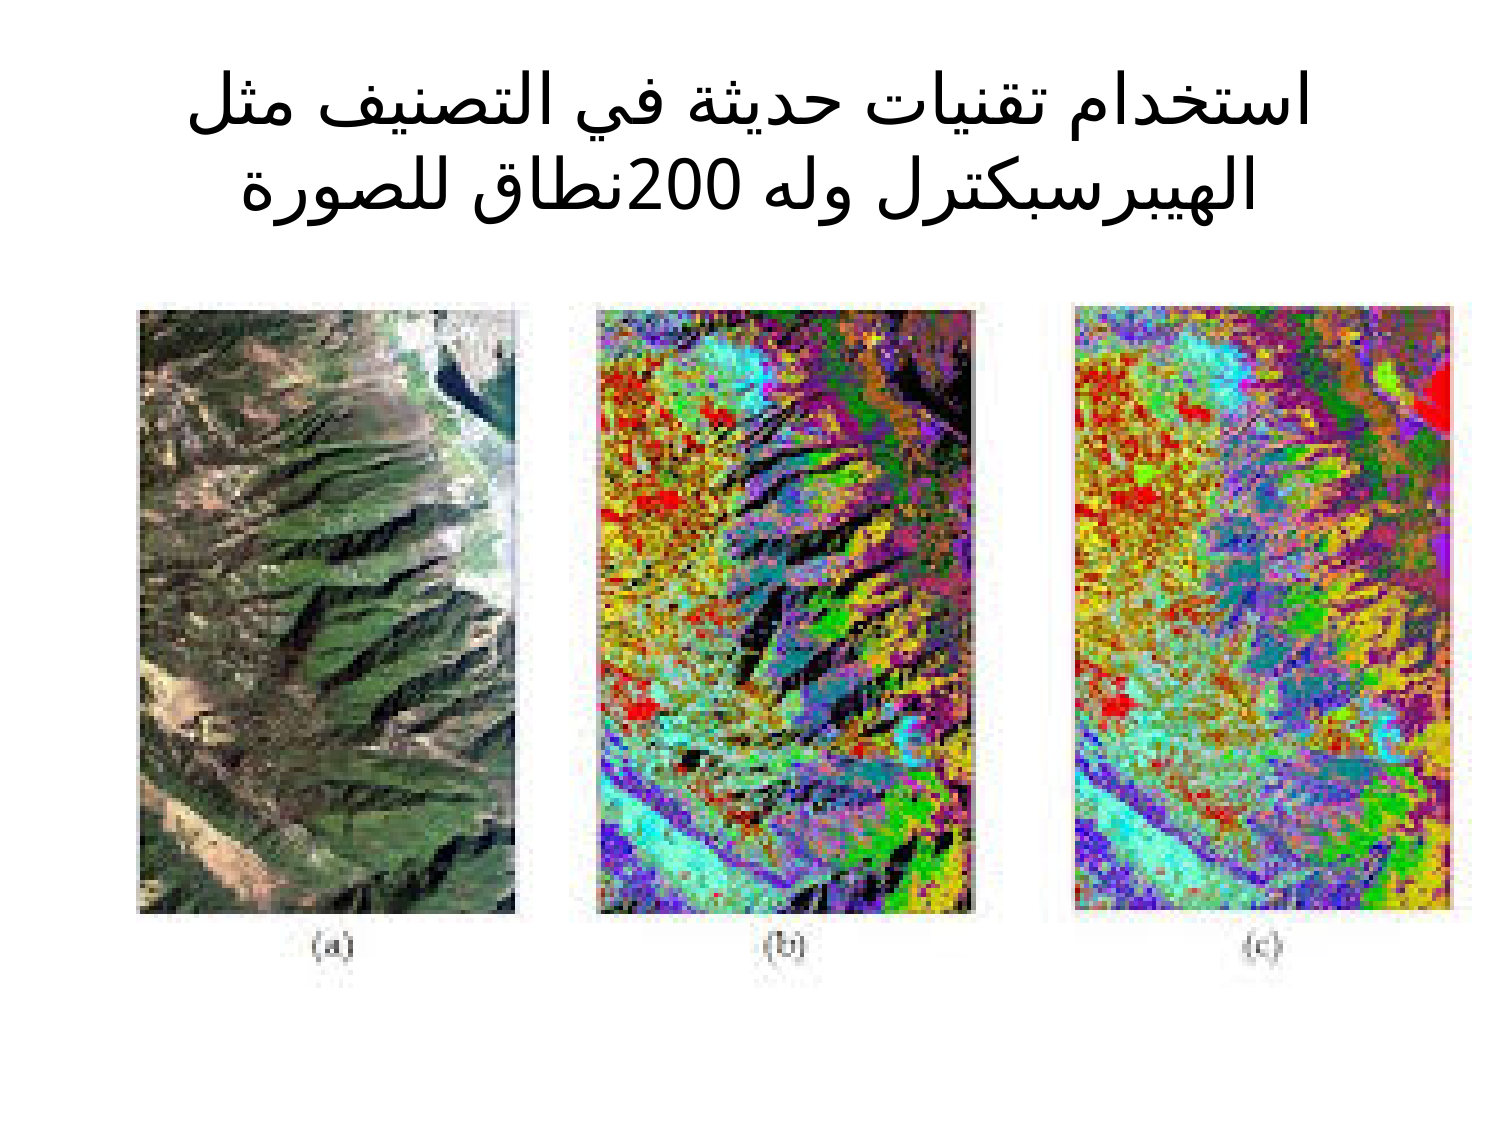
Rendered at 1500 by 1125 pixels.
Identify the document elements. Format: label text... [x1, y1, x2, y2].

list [64, 302, 1500, 988]
title استخدام تقنيات حديثة في التصنيف مثل الهيبرسبكترل وله 200نطاق للصورة [75, 45, 1425, 233]
